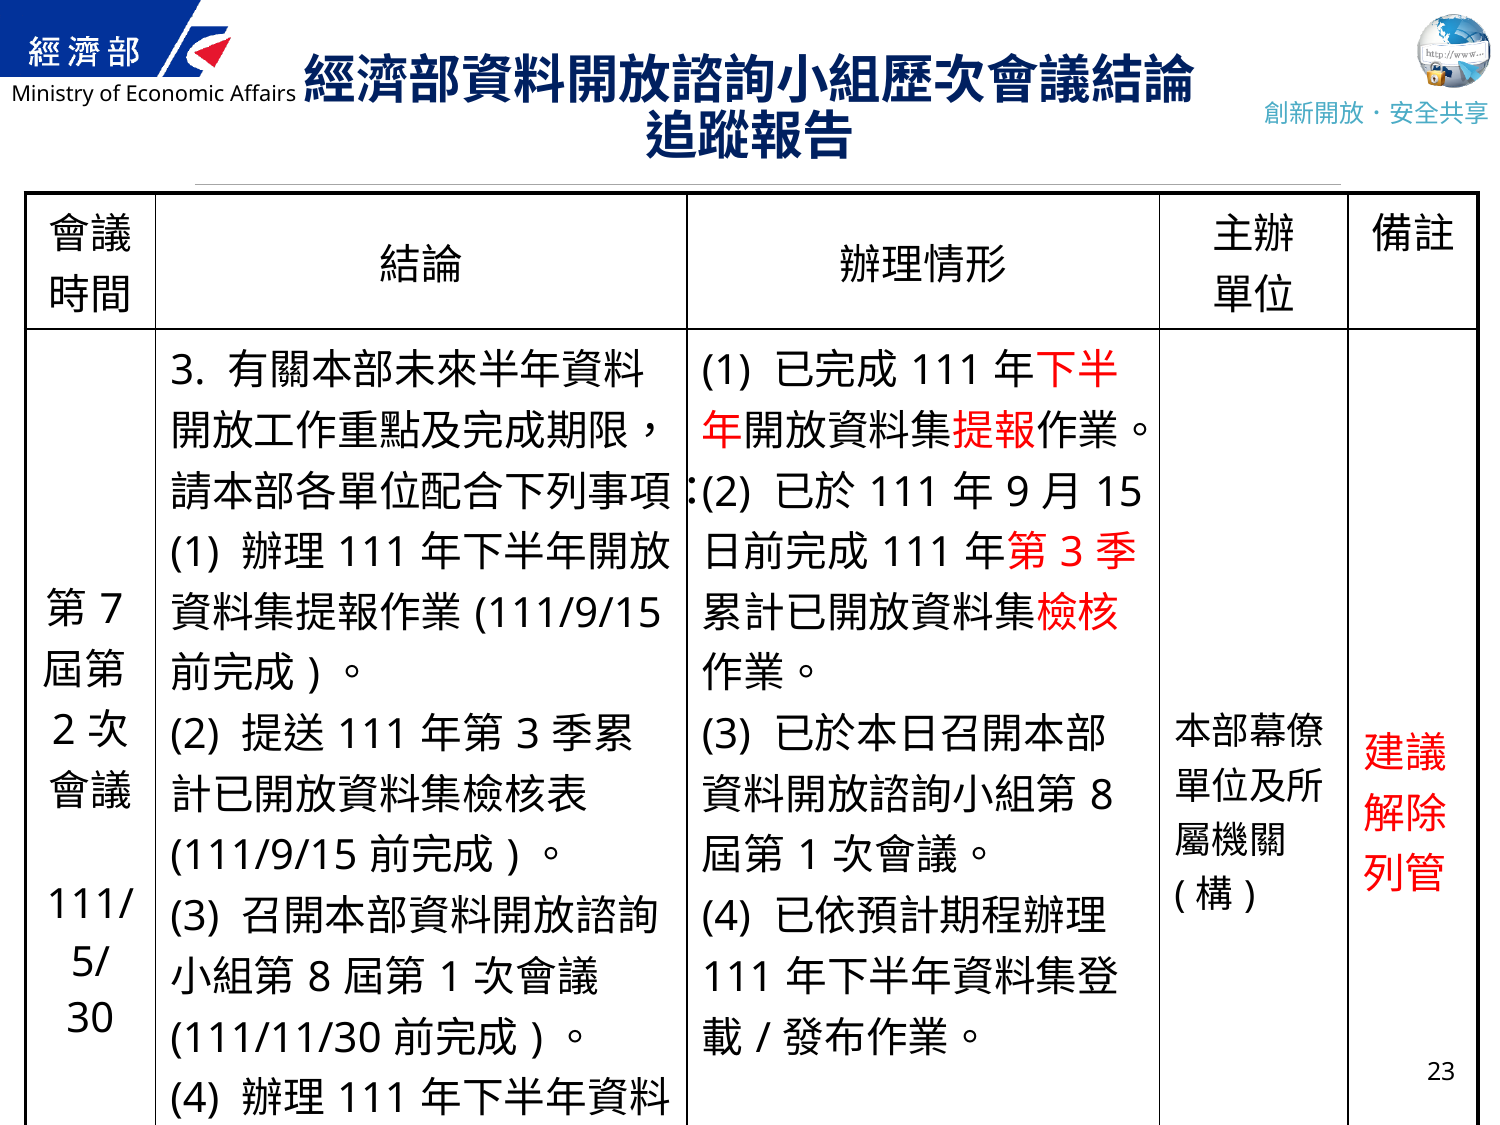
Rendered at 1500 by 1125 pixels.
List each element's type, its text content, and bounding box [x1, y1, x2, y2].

table_cell 第7屆第2次 會議 111/5/ 30 [27, 330, 155, 1125]
table_header 備註 [1349, 195, 1476, 328]
picture [1411, 10, 1495, 90]
table_header 結論 [156, 195, 686, 328]
table_cell 建議解除列管 [1349, 330, 1476, 1125]
table_header 會議 時間 [27, 195, 155, 328]
table_header 主辦 單位 [1160, 195, 1347, 328]
table_cell 本部幕僚單位及所屬機關(構) [1160, 330, 1347, 1125]
picture [0, 0, 231, 77]
table_cell 3. 有關本部未來半年資料開放工作重點及完成期限，請本部各單位配合下列事項： (1) 辦理111年下半年開放資料集提報作業(111/9/15前完成)。 (2) 提送111年第3季累計已開放資料集檢核表(111/9/15前完成)。 (3) 召開本部資料開放諮詢小組第8屆第1次會議(111/11/30前完成)。 (4) 辦理111年下半年資料集登載/發布作業(111/11/30前完成)。 [156, 330, 686, 1125]
table_header 辦理情形 [688, 195, 1159, 328]
title 經濟部資料開放諮詢小組歷次會議結論 追蹤報告 [75, 45, 1425, 173]
table_cell (1) 已完成111年下半年開放資料集提報作業。 (2) 已於111年9月15日前完成111年第3季累計已開放資料集檢核作業。 (3) 已於本日召開本部資料開放諮詢小組第8屆第1次會議。 (4) 已依預計期程辦理111年下半年資料集登載/發布作業。 [688, 330, 1159, 1125]
